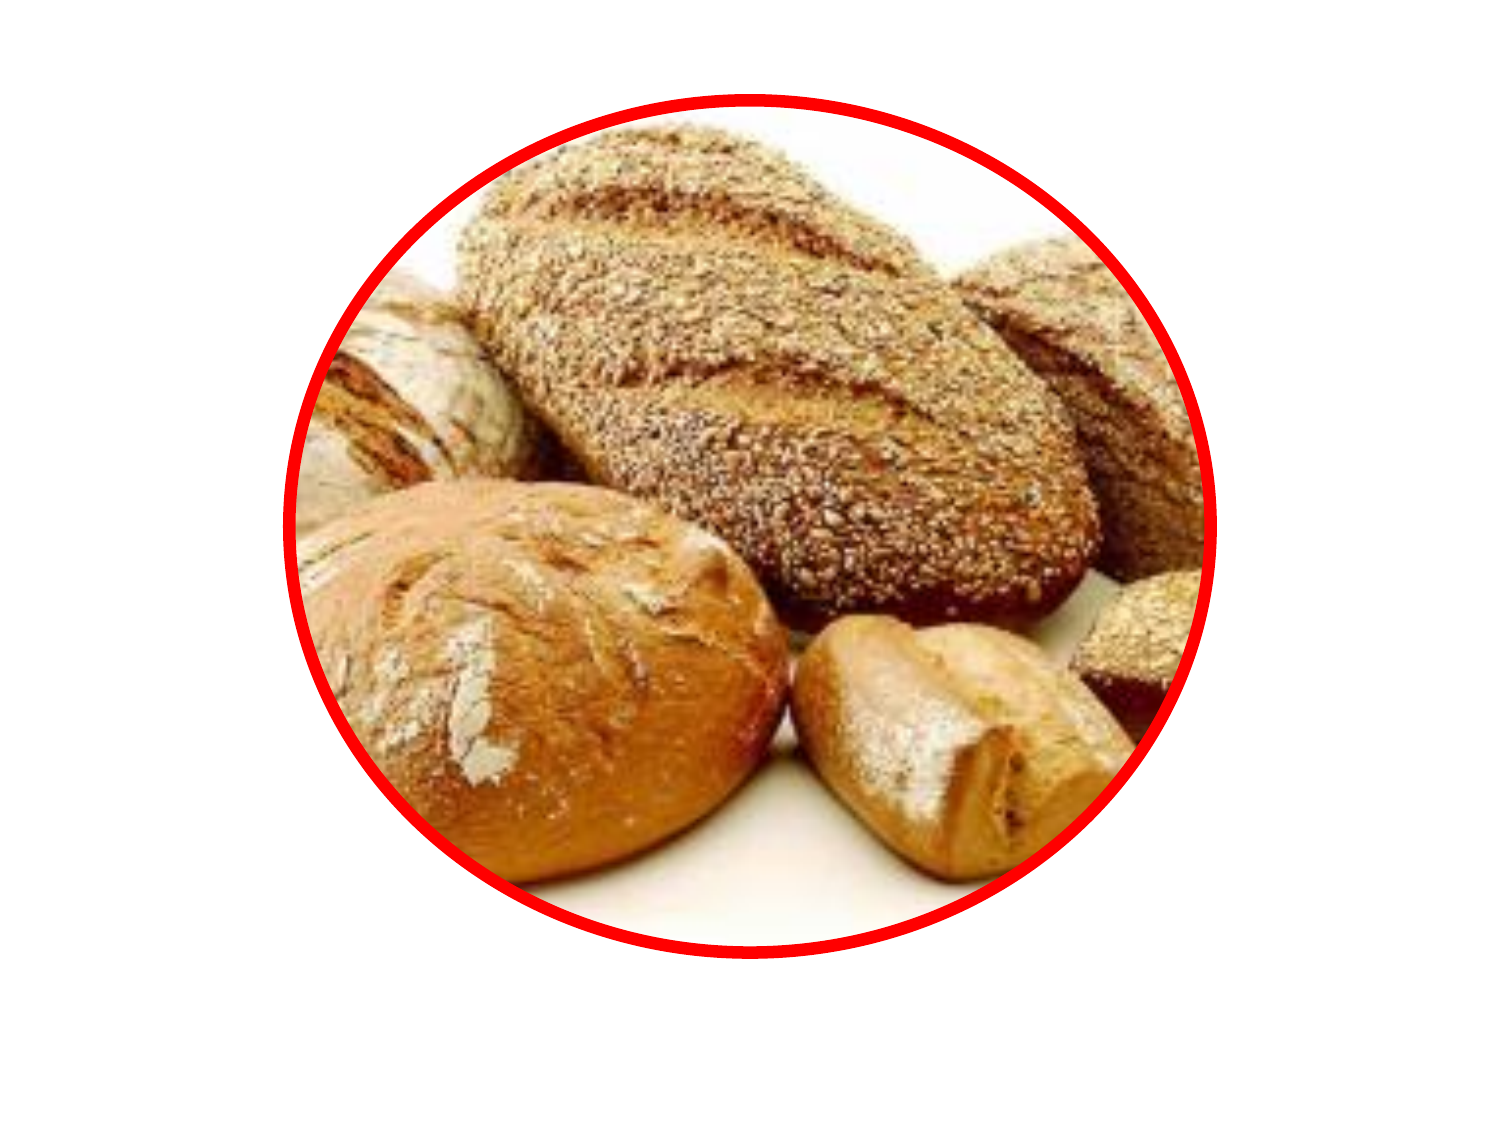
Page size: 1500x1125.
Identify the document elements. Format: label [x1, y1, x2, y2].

picture [288, 100, 1211, 953]
